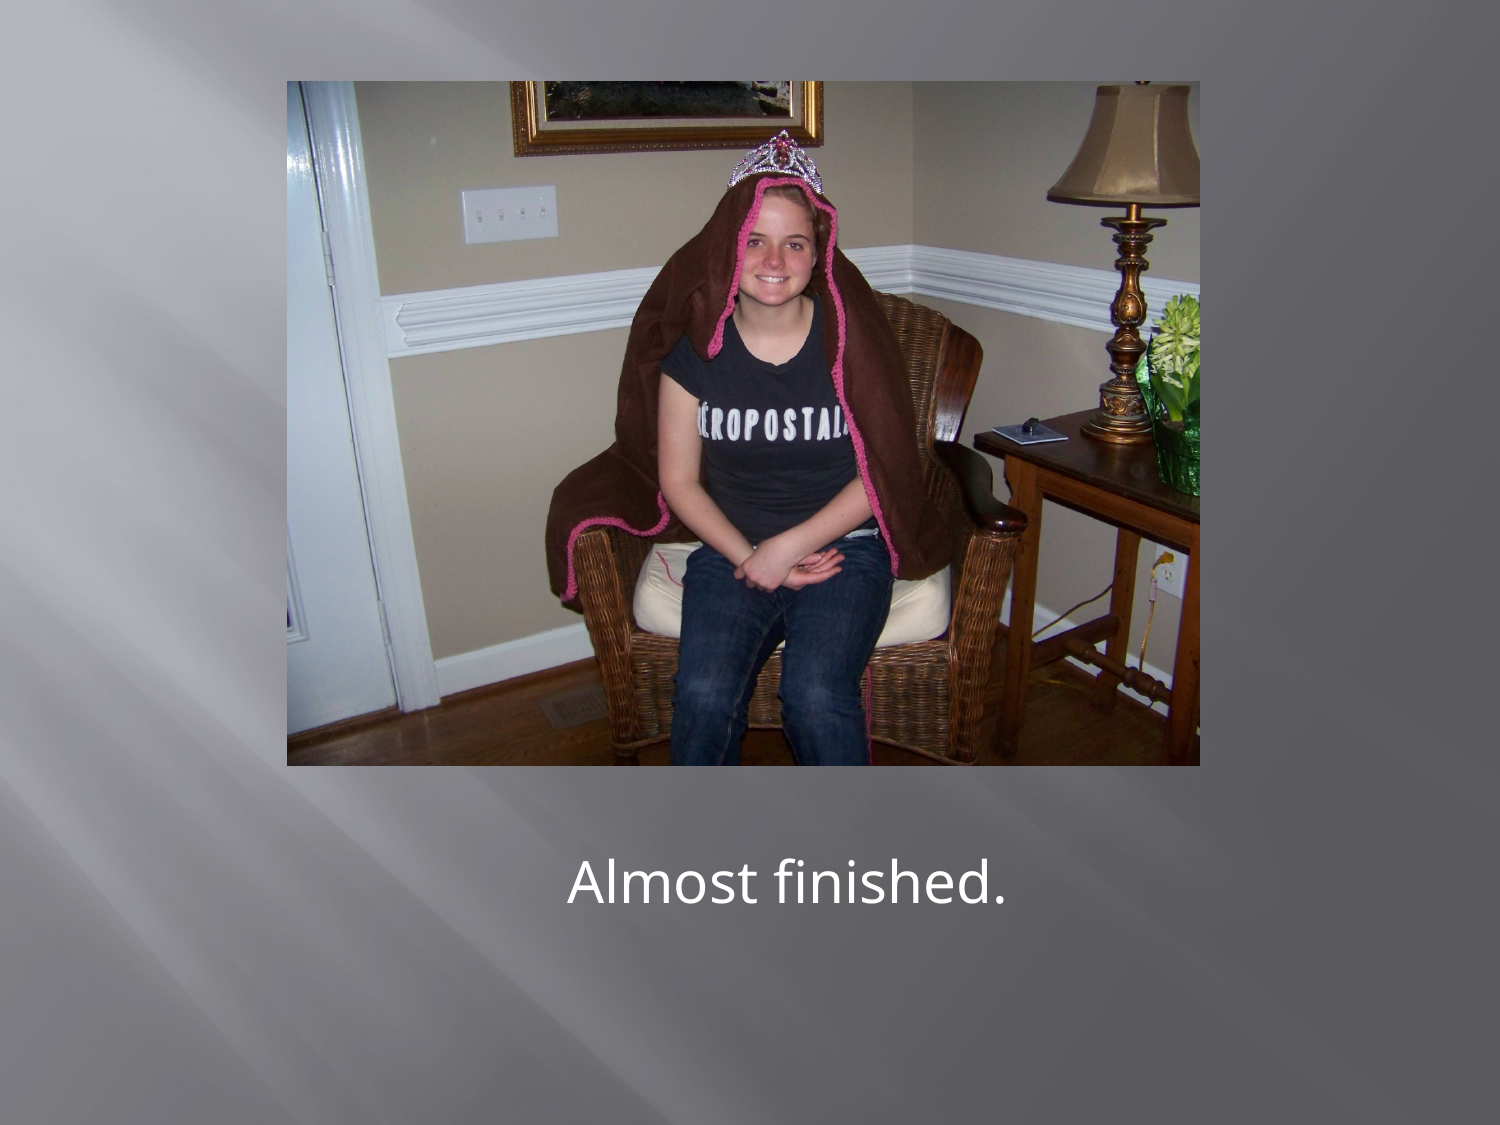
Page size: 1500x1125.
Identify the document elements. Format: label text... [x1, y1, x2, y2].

picture [287, 80, 1201, 766]
subtitle Almost finished. [262, 837, 1313, 1125]
